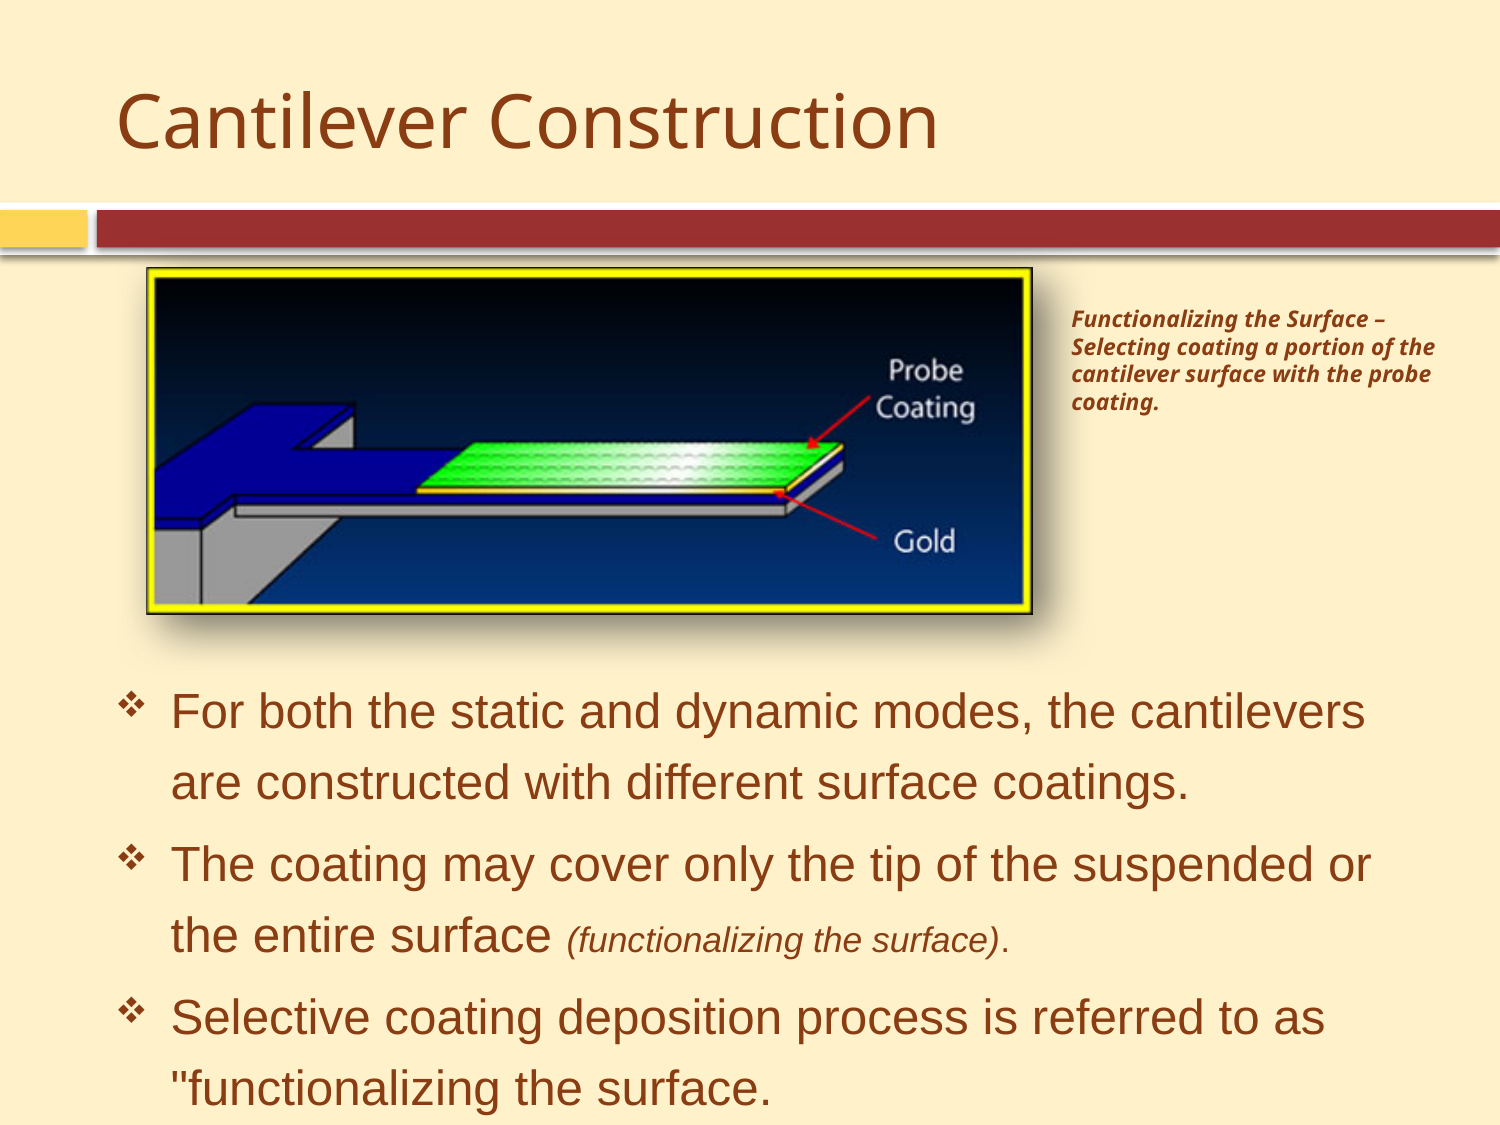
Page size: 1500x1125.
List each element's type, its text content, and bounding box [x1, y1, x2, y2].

text_box Functionalizing the Surface – Selecting coating a portion of the cantilever surface with the probe coating. [1056, 297, 1455, 423]
title Cantilever Construction [100, 37, 1438, 200]
picture [146, 267, 1034, 616]
list For both the static and dynamic modes, the cantilevers are constructed with different surface coatings. The coating may cover only the tip of the suspended or the entire surface (functionalizing the surface). Selective coating deposition process is referred to as "functionalizing the surface. [100, 660, 1438, 1125]
